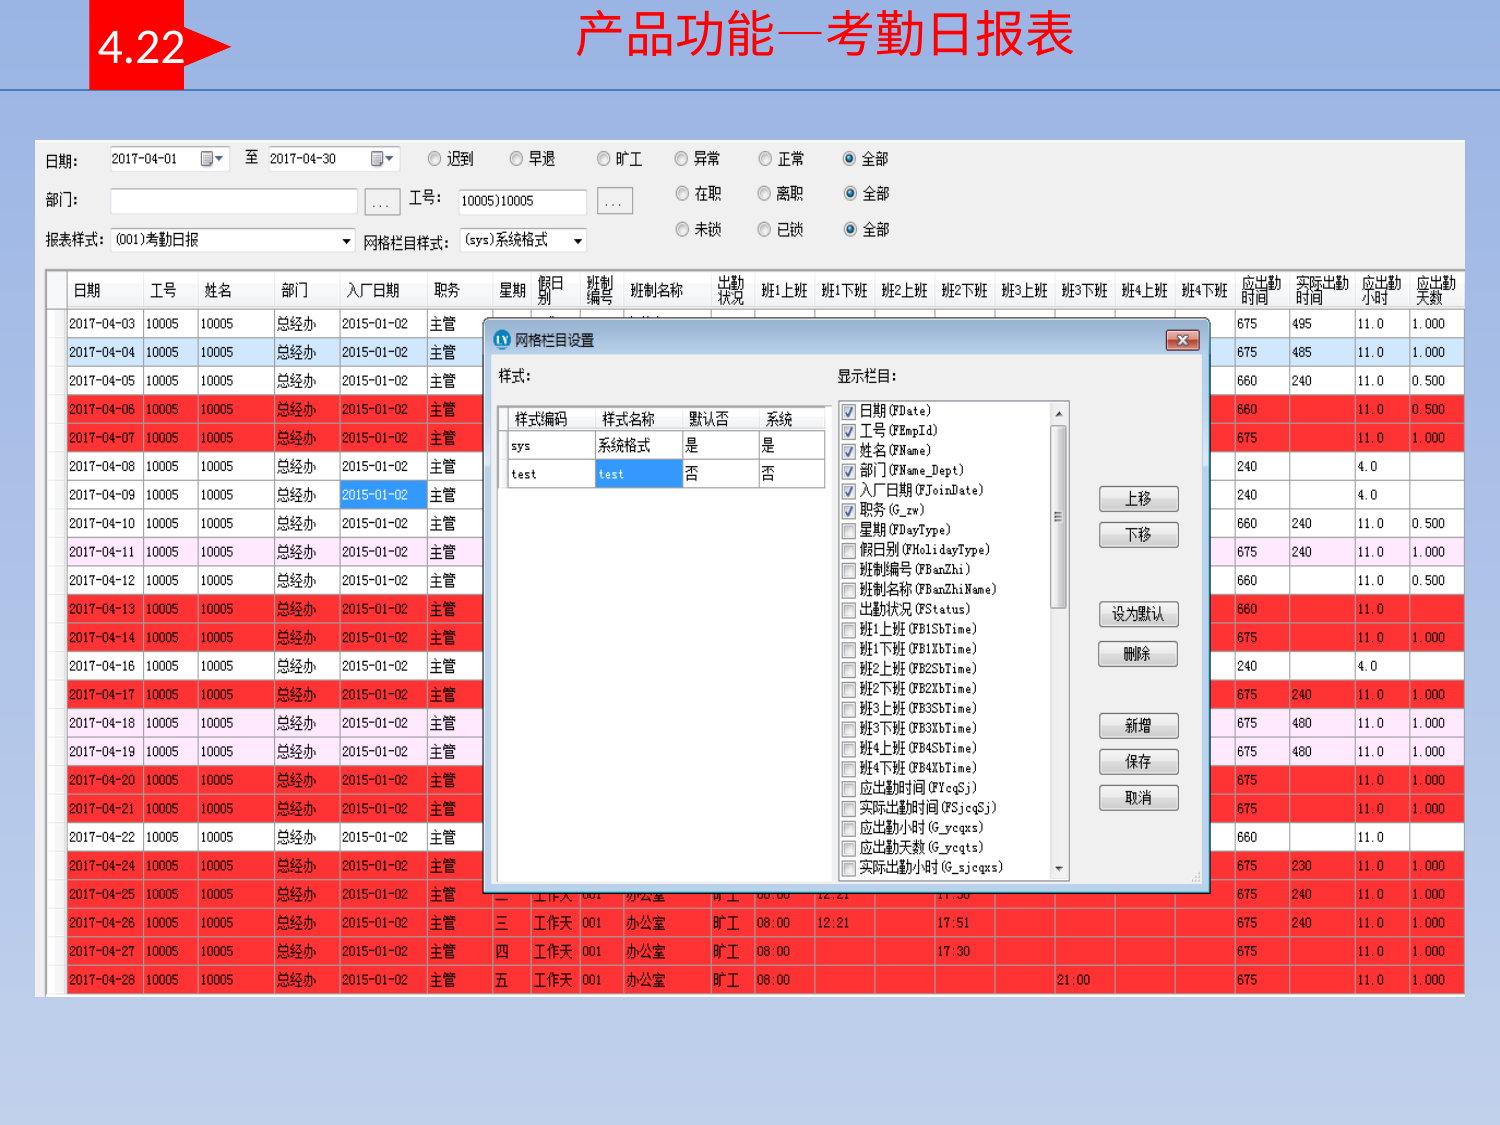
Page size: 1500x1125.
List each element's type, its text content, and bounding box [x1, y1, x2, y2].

text_box [201, 31, 234, 62]
text_box [87, 0, 186, 6]
text_box 4.22 [82, 6, 201, 81]
text_box [87, 81, 186, 89]
text_box 产品功能—考勤日报表 [560, 0, 1172, 71]
picture [34, 140, 1466, 997]
